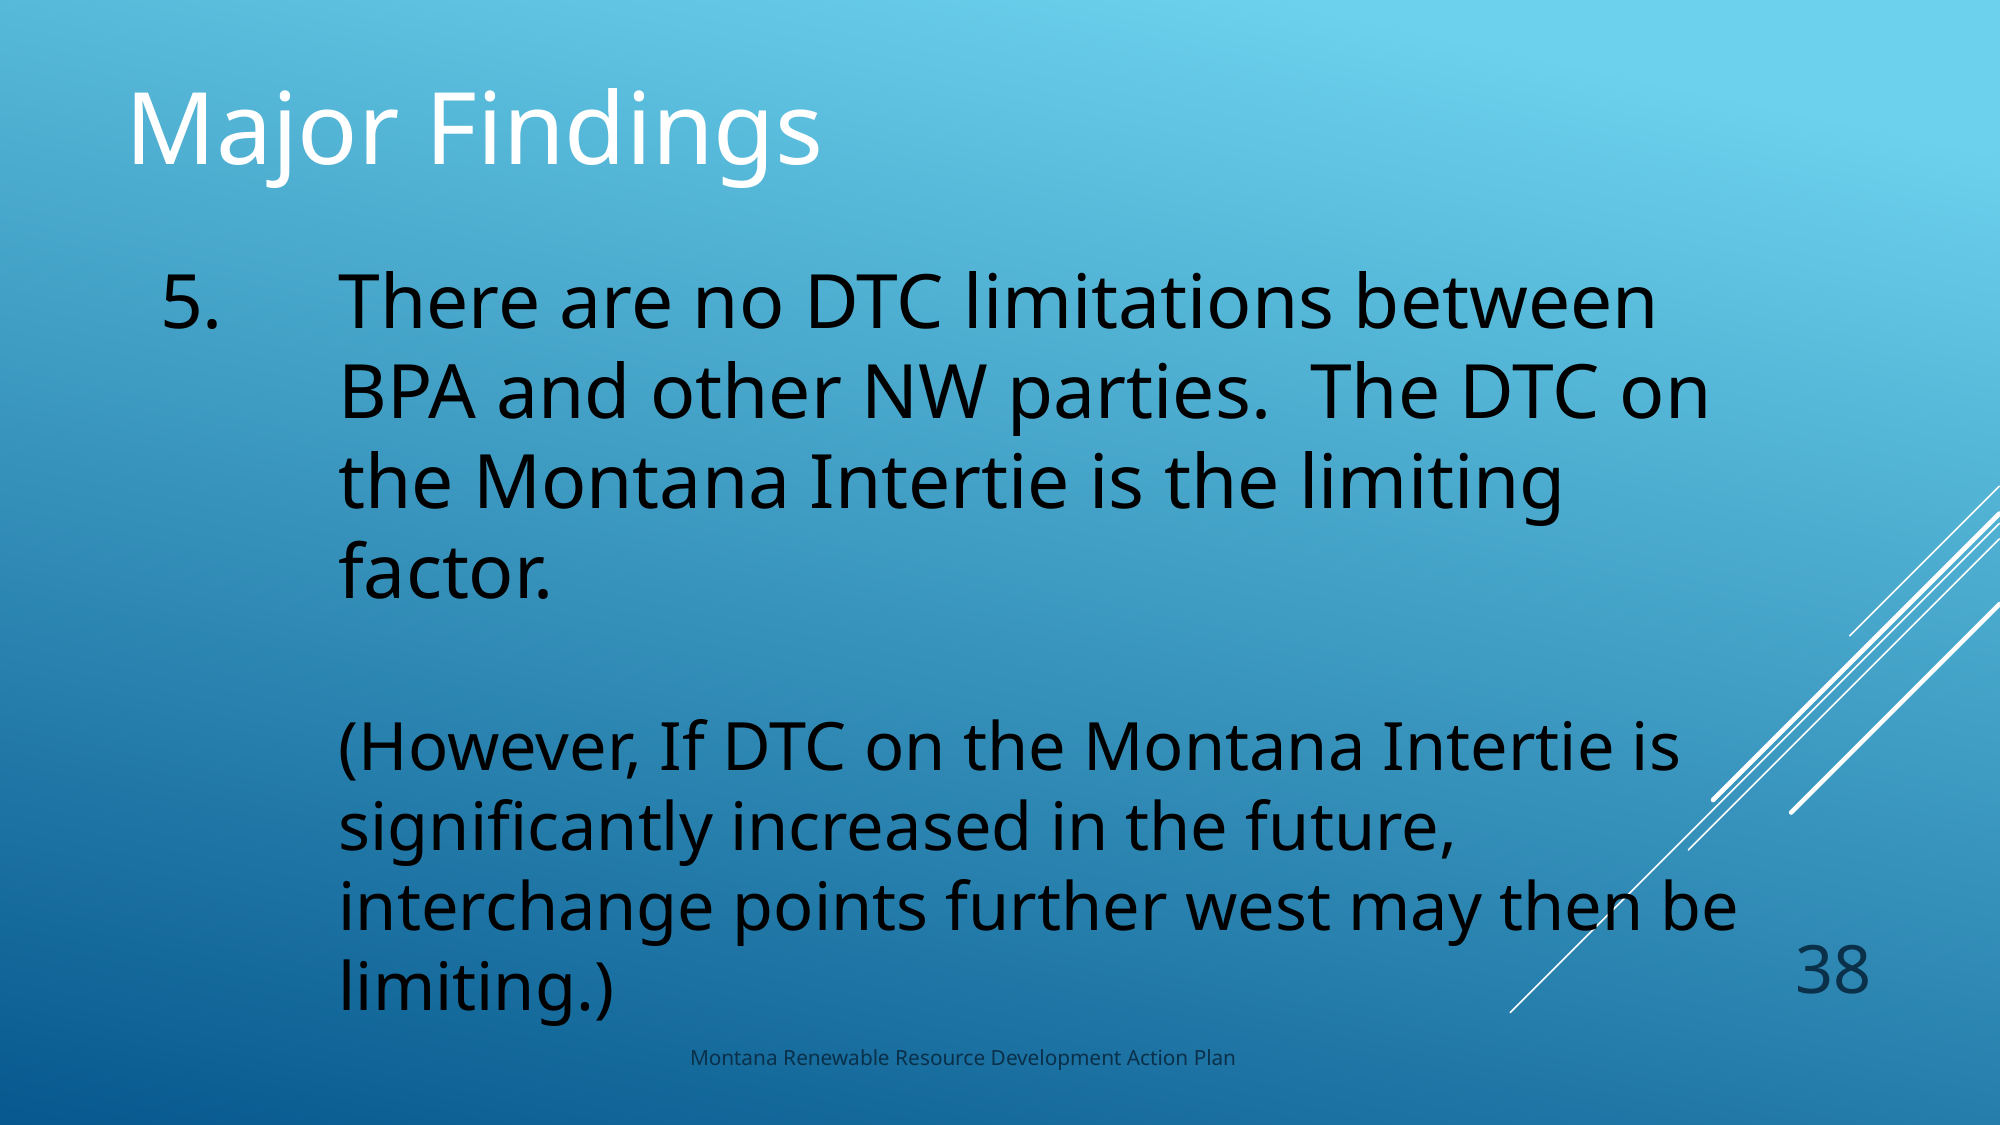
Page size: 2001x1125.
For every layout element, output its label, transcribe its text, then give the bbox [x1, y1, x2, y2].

text_box There are no DTC limitations between BPA and other NW parties. The DTC on the Montana Intertie is the limiting factor. (However, If DTC on the Montana Intertie is significantly increased in the future, interchange points further west may then be limiting.) [145, 246, 1763, 1122]
slide_number 38 [1763, 915, 1888, 1025]
text_box Major Findings [110, 56, 1874, 192]
